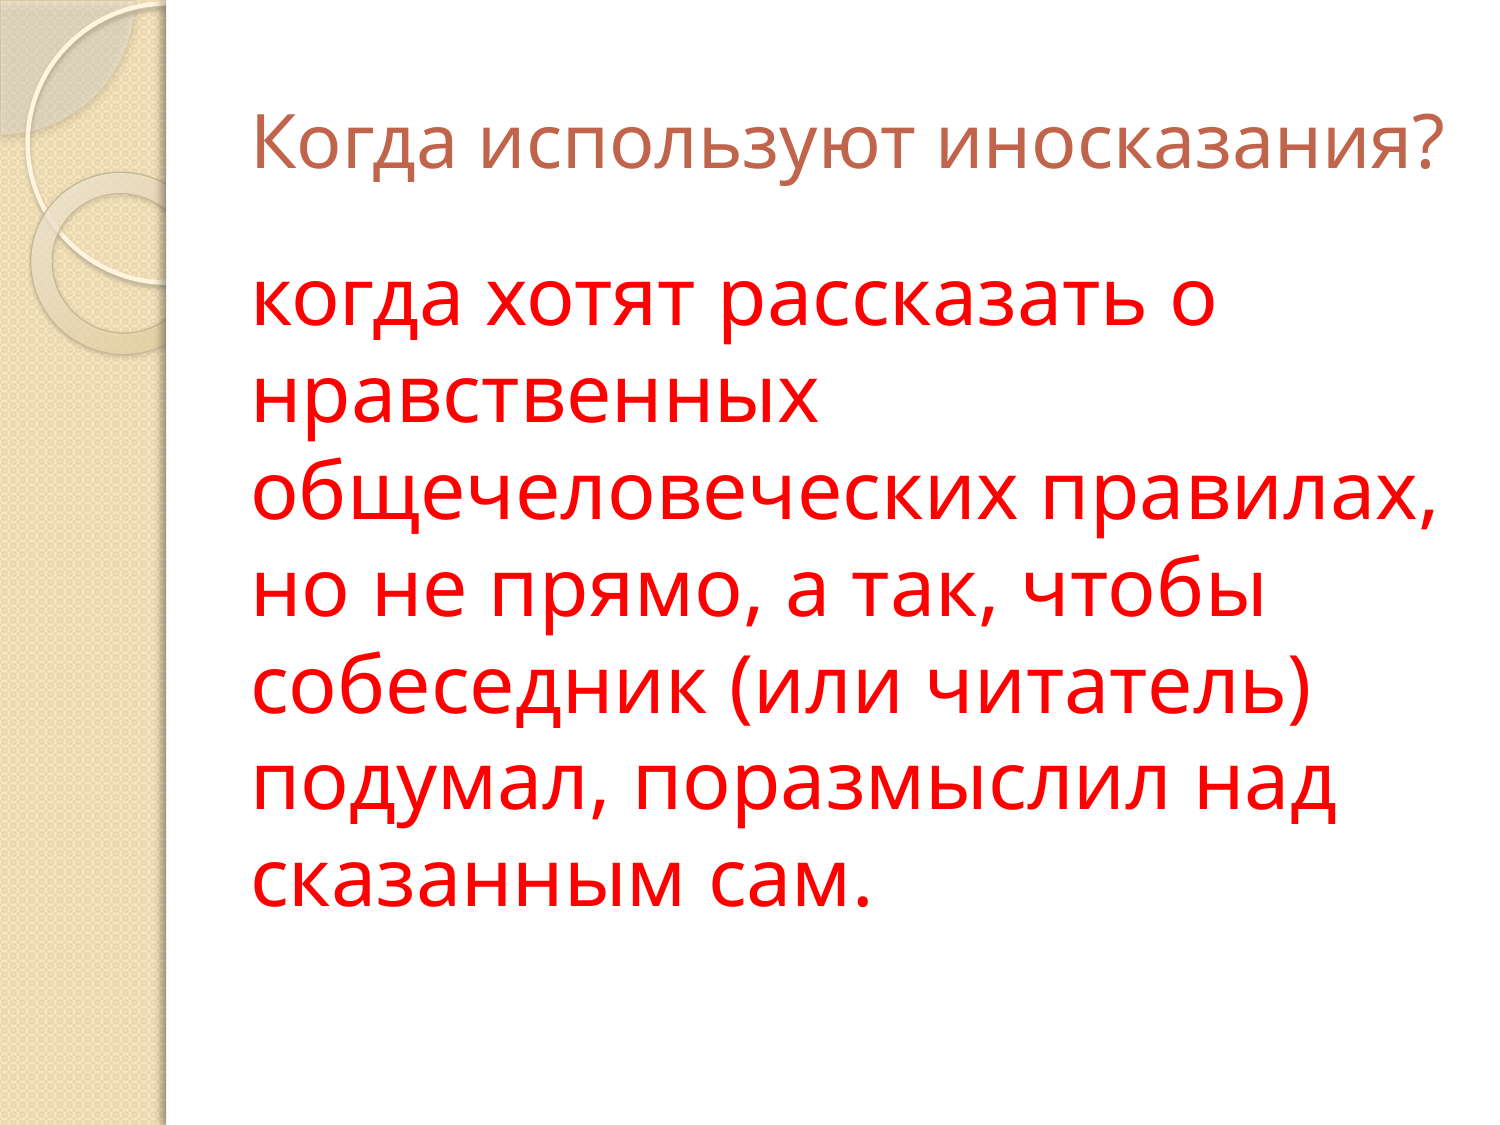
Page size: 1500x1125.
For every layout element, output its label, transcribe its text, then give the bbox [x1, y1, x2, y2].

list когда хотят рассказать о нравственных общечеловеческих правилах, но не прямо, а так, чтобы собеседник (или читатель) подумал, поразмыслил над сказанным сам. [235, 237, 1466, 1025]
title Когда используют иносказания? [235, 45, 1466, 233]
